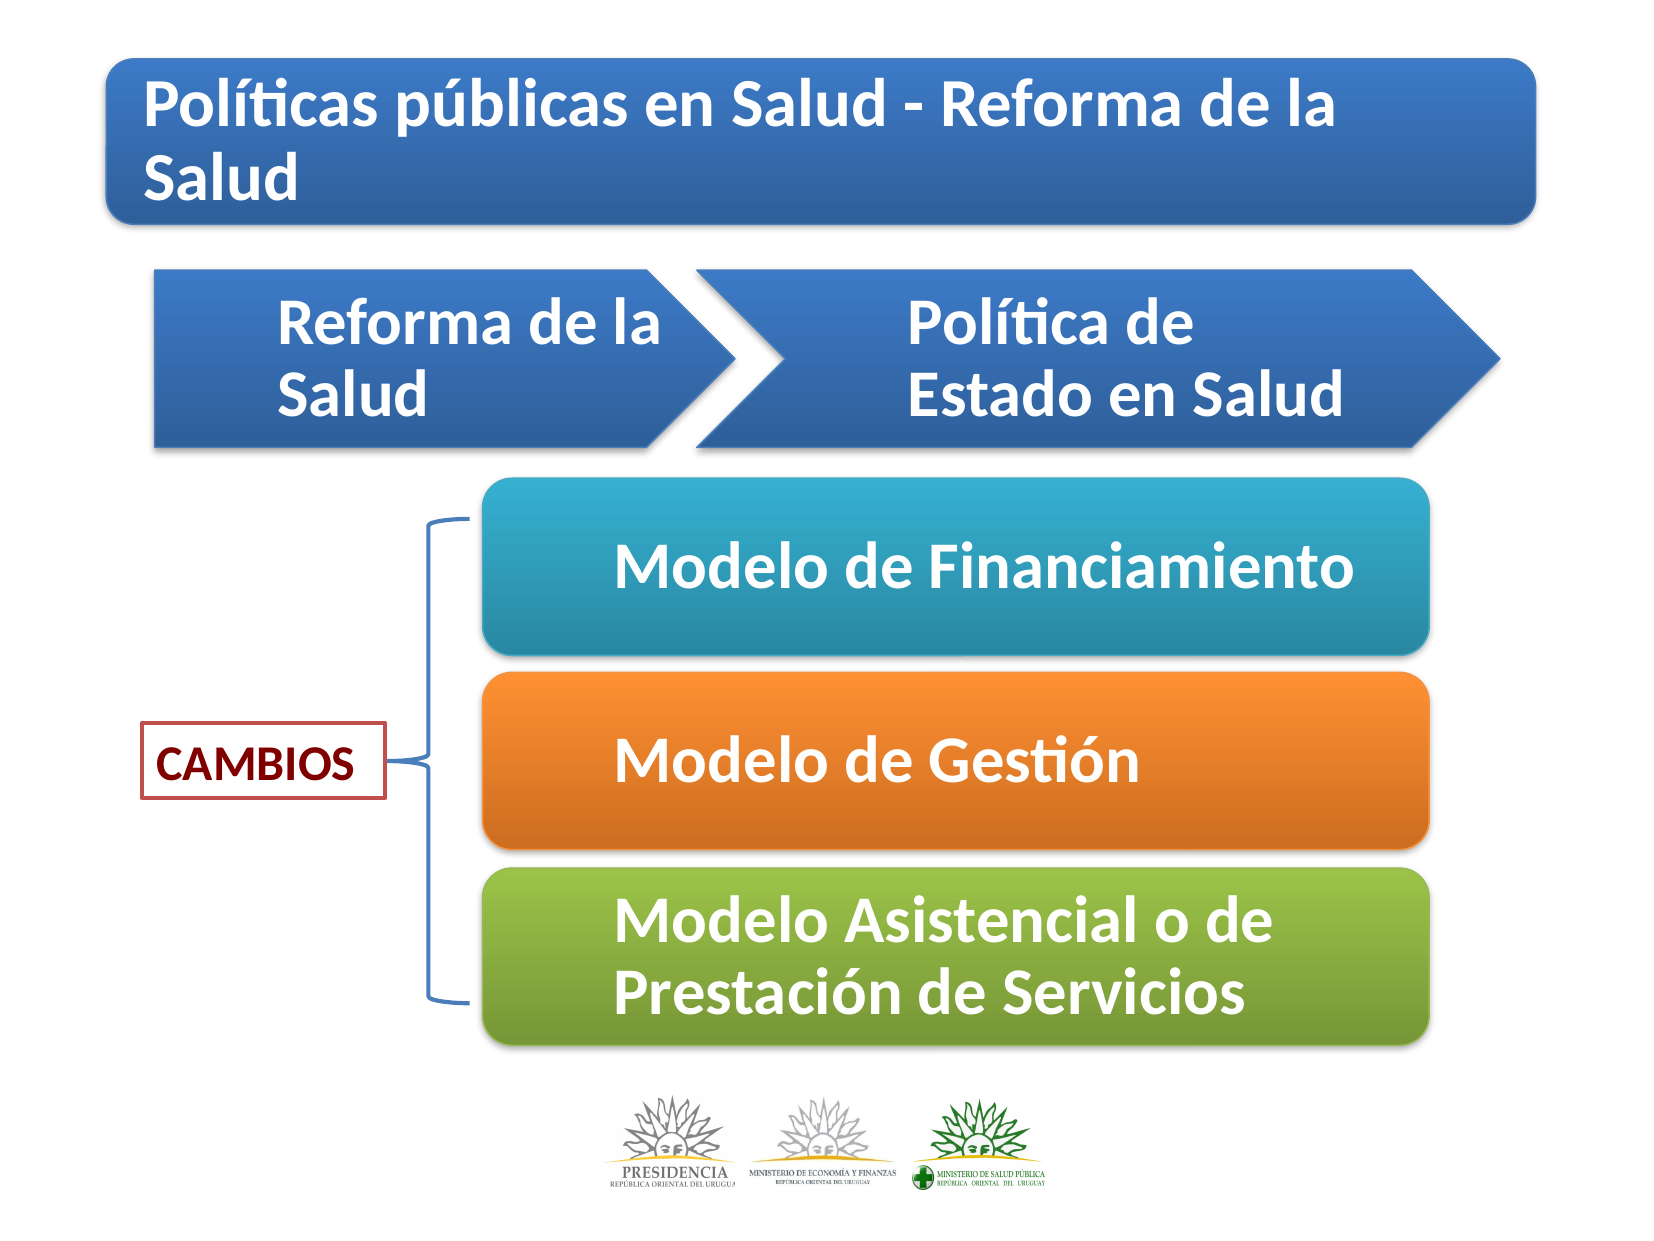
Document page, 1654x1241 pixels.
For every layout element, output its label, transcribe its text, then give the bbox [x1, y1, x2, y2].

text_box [106, 52, 1536, 231]
text_box Política de Estado en Salud [696, 269, 1501, 449]
text_box Modelo de Gestión [481, 671, 1430, 851]
text_box CAMBIOS [140, 721, 387, 800]
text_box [602, 1069, 1045, 1214]
text_box Reforma de la Salud [153, 269, 736, 449]
text_box Modelo Asistencial o de Prestación de Servicios [481, 867, 1430, 1047]
text_box Modelo de Financiamiento [481, 477, 1430, 657]
text_box [387, 518, 470, 1004]
